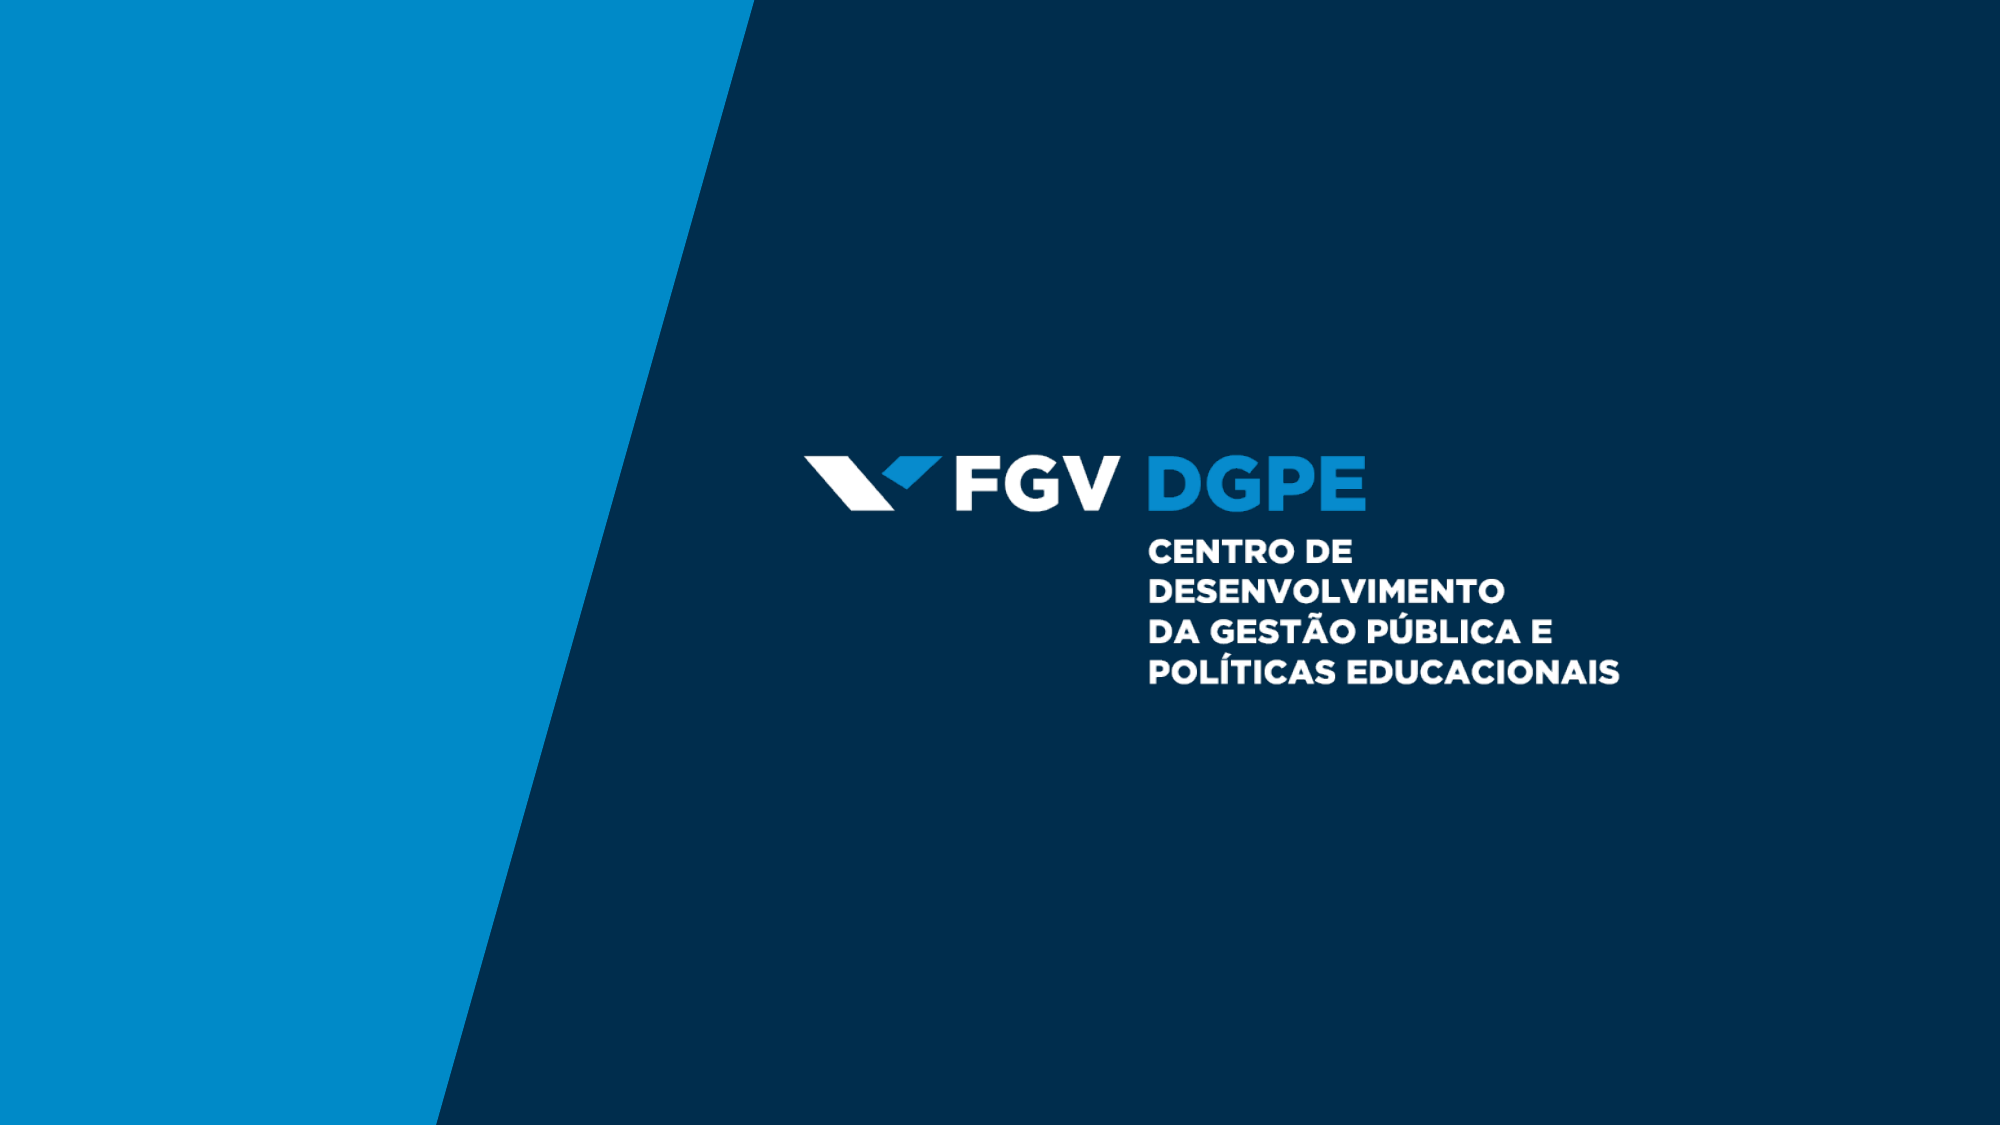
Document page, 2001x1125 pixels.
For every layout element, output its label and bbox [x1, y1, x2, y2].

picture [781, 413, 1651, 712]
text_box [0, 0, 755, 1125]
